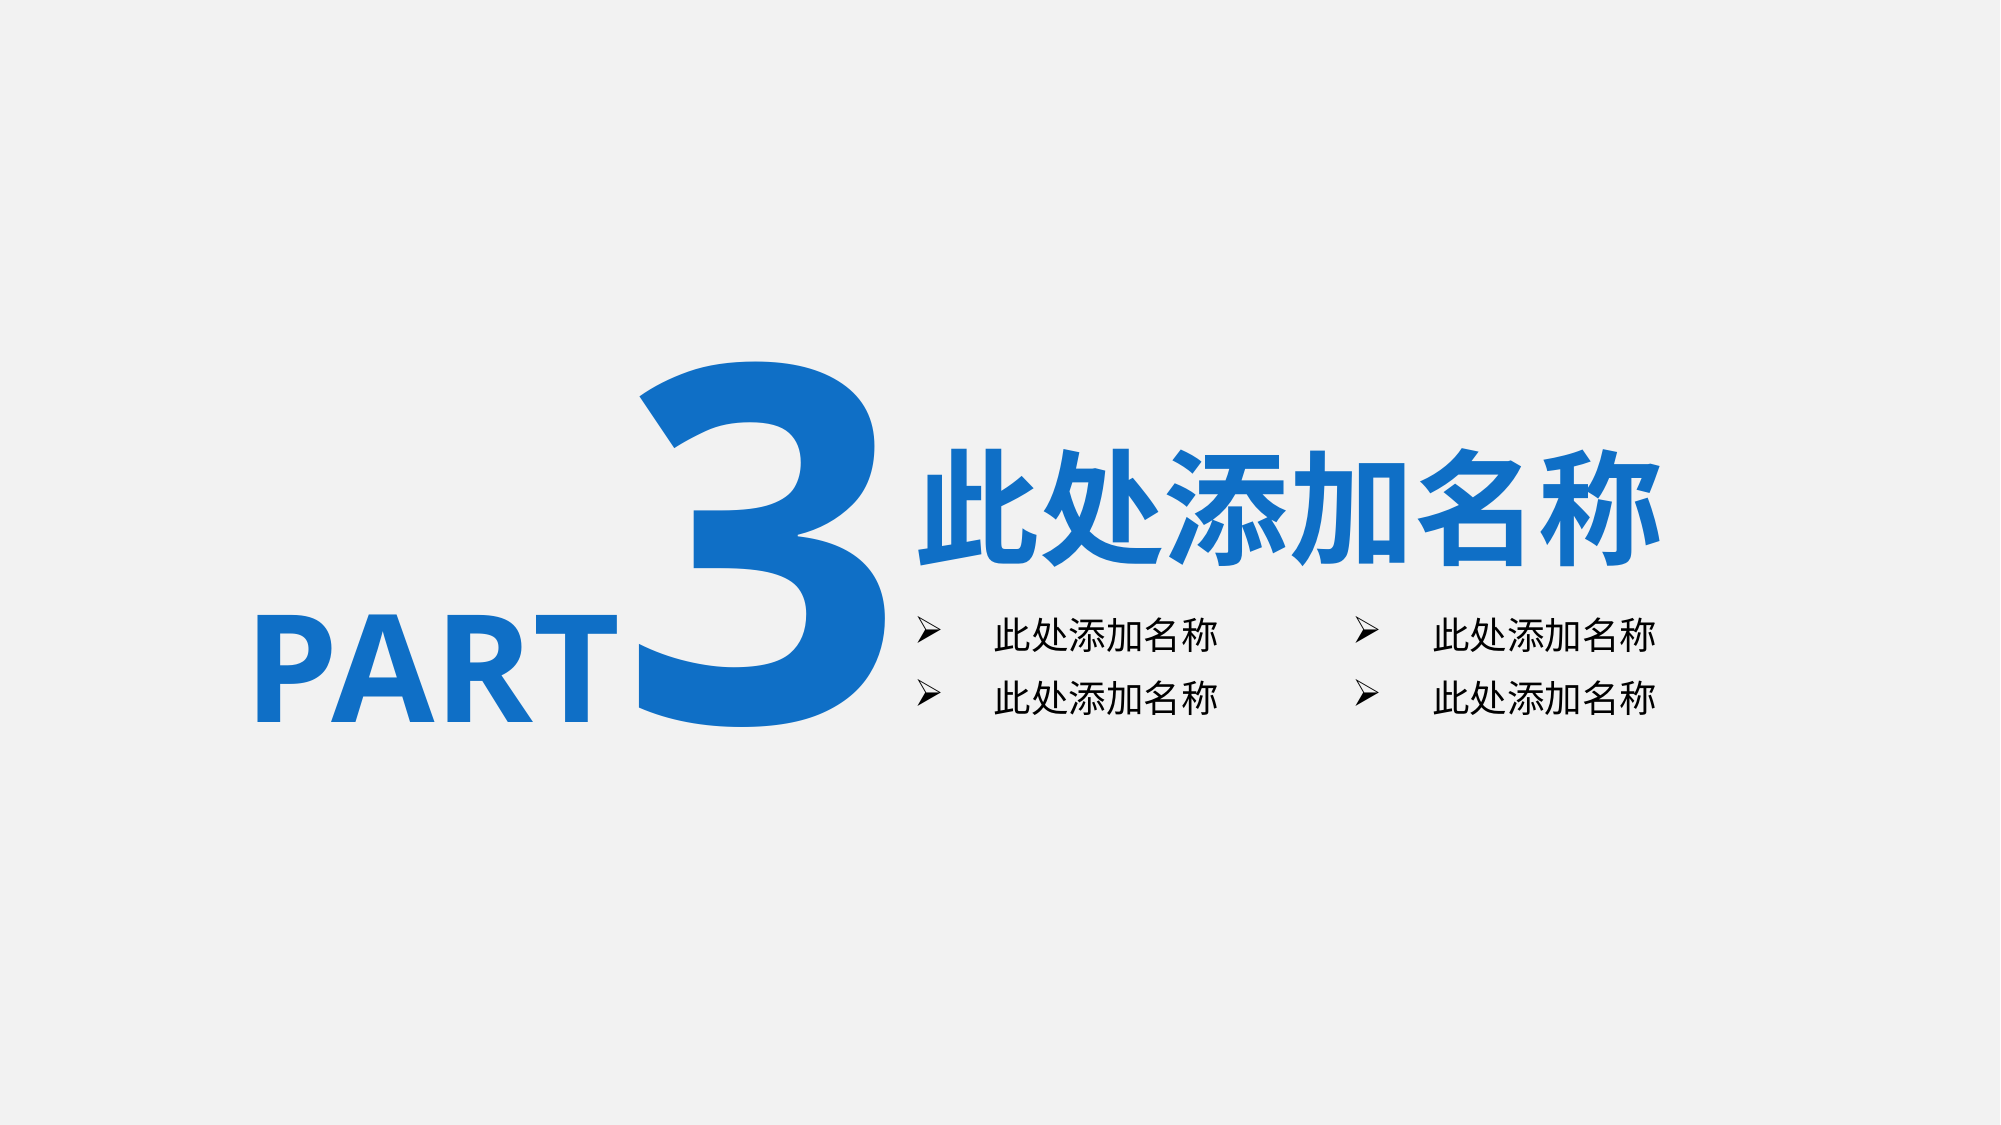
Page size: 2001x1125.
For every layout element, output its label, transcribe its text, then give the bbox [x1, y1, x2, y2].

text_box PART3 [229, 217, 921, 830]
text_box 此处添加名称 [1337, 667, 1672, 728]
text_box 此处添加名称 [899, 667, 1234, 728]
text_box 此处添加名称 [899, 604, 1234, 665]
text_box 此处添加名称 [1337, 604, 1672, 665]
text_box 此处添加名称 [899, 423, 1713, 588]
